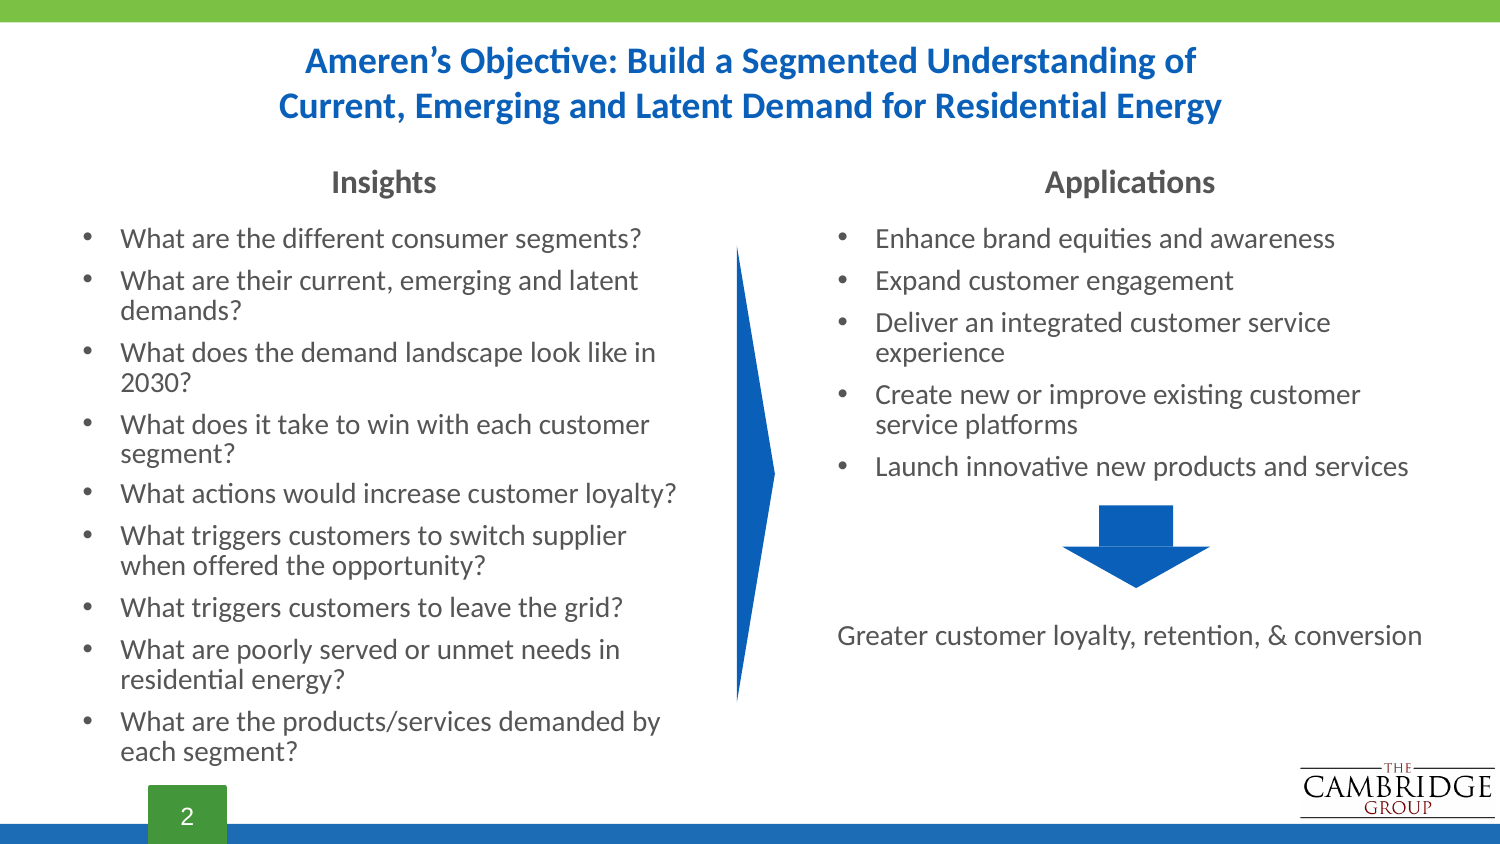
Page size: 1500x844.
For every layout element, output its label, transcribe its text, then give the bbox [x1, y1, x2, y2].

text_box [736, 245, 775, 703]
picture [1299, 762, 1496, 819]
text_box Insights What are the different consumer segments? What are their current, emerging and latent demands? What does the demand landscape look like in 2030? What does it take to win with each customer segment? What actions would increase customer loyalty? What triggers customers to switch supplier when offered the opportunity? What triggers customers to leave the grid? What are poorly served or unmet needs in residential energy? What are the products/services demanded by each segment? [80, 160, 688, 768]
title Ameren’s Objective: Build a Segmented Understanding of Current, Emerging and Latent Demand for Residential Energy [82, 10, 1418, 152]
text_box [1062, 505, 1211, 589]
text_box Greater customer loyalty, retention, & conversion [835, 615, 1432, 651]
slide_number 2 [150, 787, 225, 844]
text_box Applications Enhance brand equities and awareness Expand customer engagement Deliver an integrated customer service experience Create new or improve existing customer service platforms Launch innovative new products and services [835, 160, 1415, 483]
